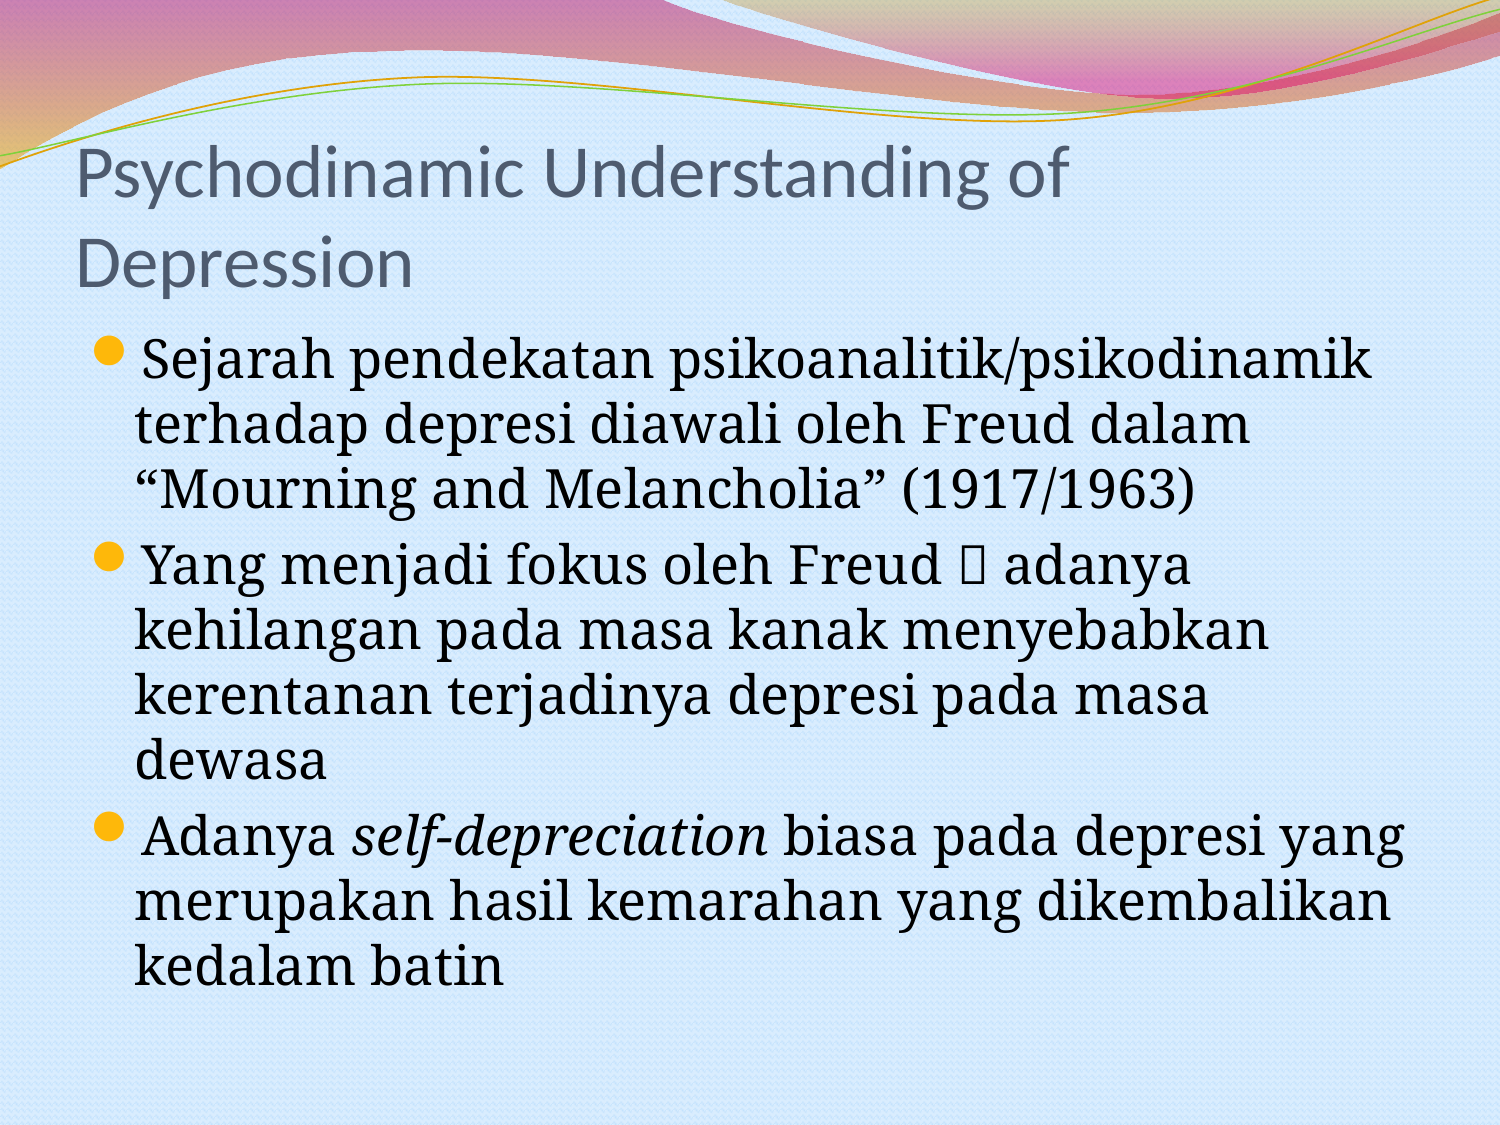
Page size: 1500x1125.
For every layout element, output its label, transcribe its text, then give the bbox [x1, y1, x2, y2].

list Sejarah pendekatan psikoanalitik/psikodinamik terhadap depresi diawali oleh Freud dalam “Mourning and Melancholia” (1917/1963) Yang menjadi fokus oleh Freud  adanya kehilangan pada masa kanak menyebabkan kerentanan terjadinya depresi pada masa dewasa Adanya self-depreciation biasa pada depresi yang merupakan hasil kemarahan yang dikembalikan kedalam batin [75, 317, 1425, 1038]
title Psychodinamic Understanding of Depression [75, 115, 1425, 303]
